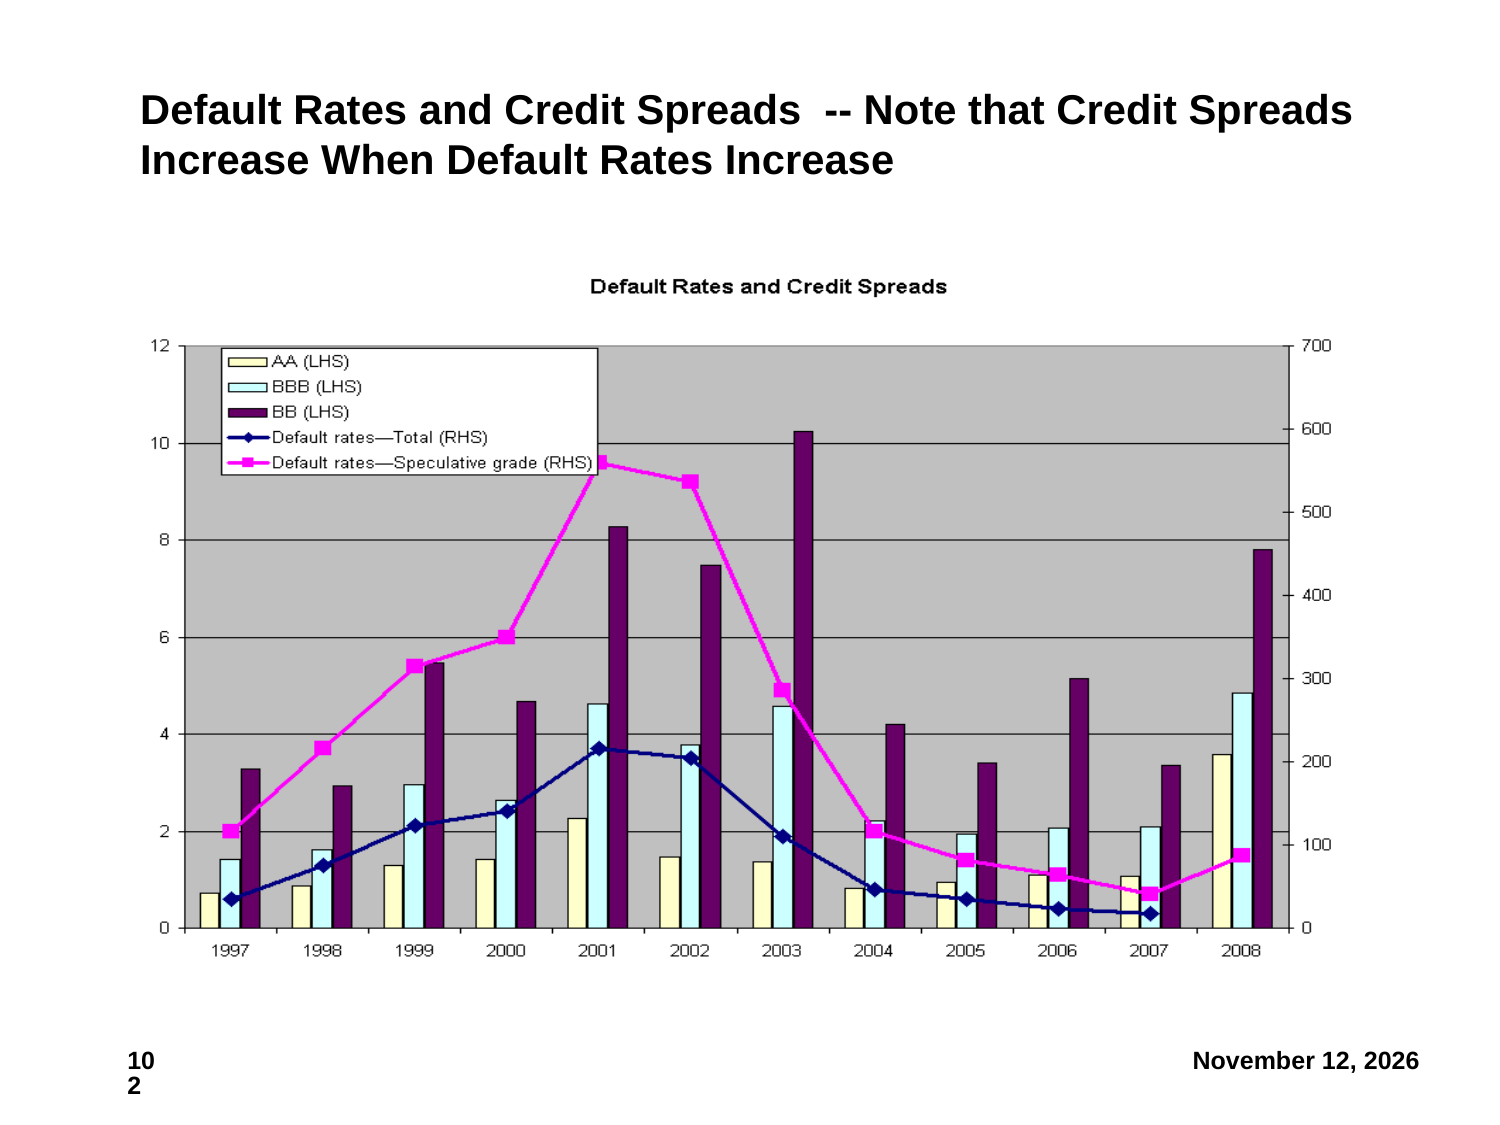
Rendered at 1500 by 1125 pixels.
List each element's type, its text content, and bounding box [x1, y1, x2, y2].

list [124, 249, 1413, 1001]
title Default Rates and Credit Spreads -- Note that Credit Spreads Increase When Default Rates Increase [124, 74, 1376, 226]
